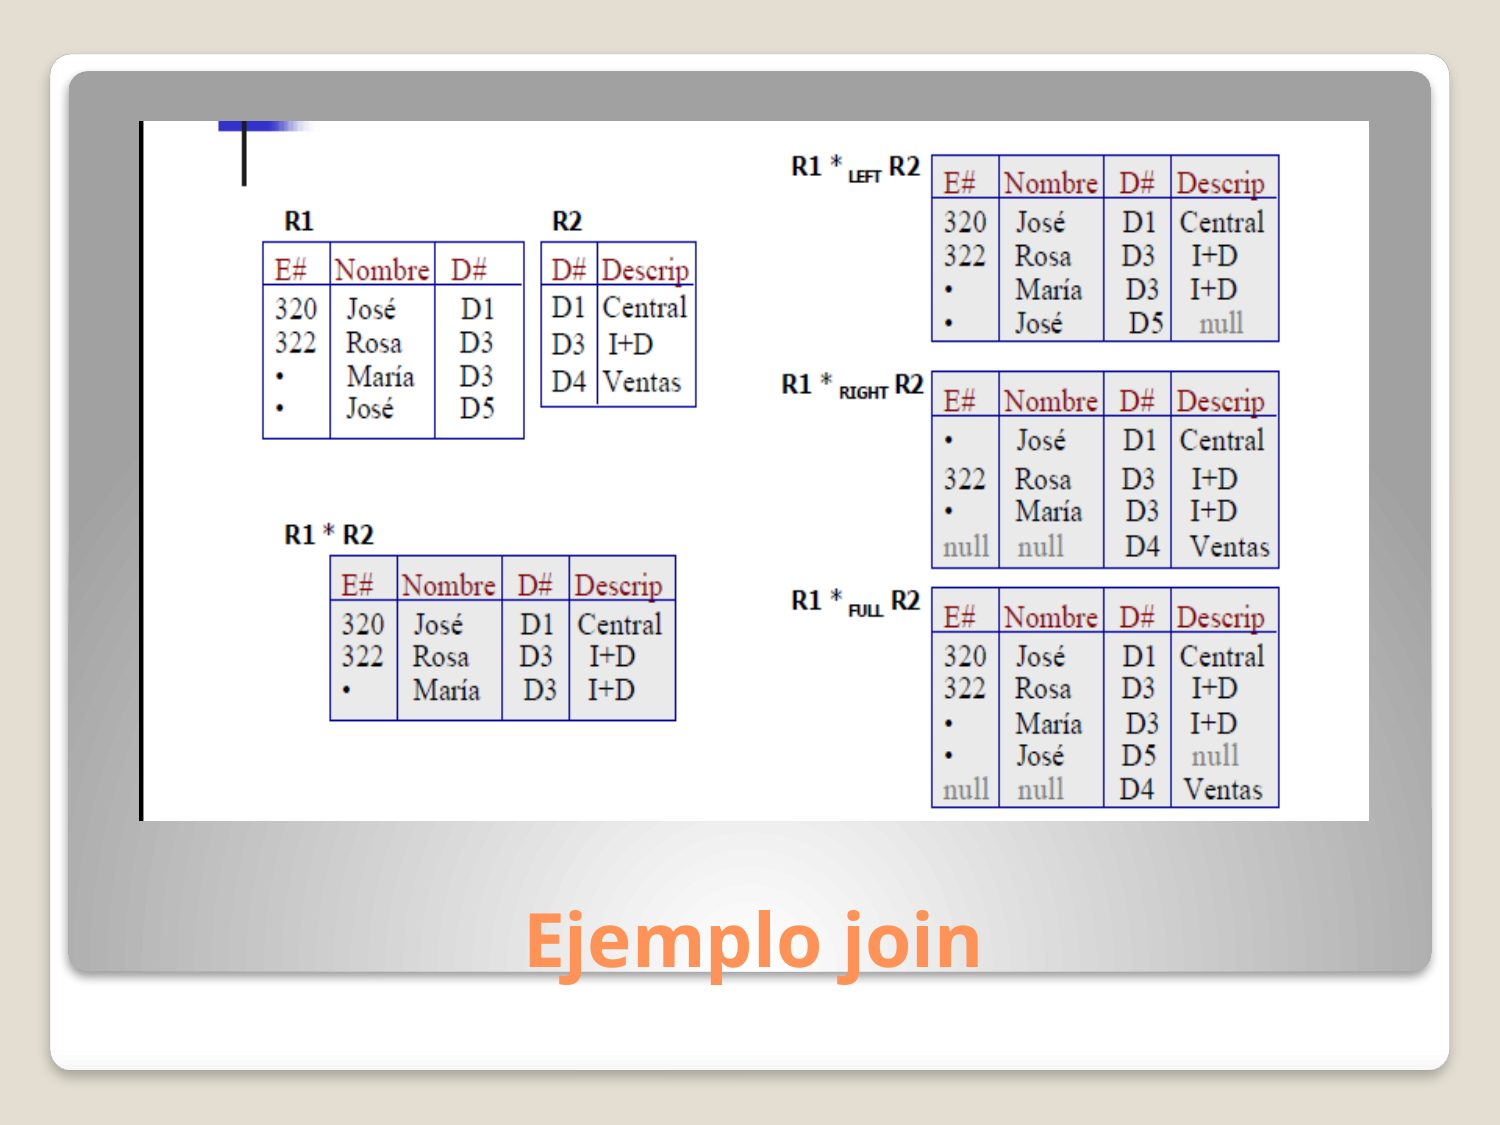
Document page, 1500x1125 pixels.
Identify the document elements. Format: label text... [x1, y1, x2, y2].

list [138, 121, 1369, 821]
title Ejemplo join [82, 817, 1425, 990]
